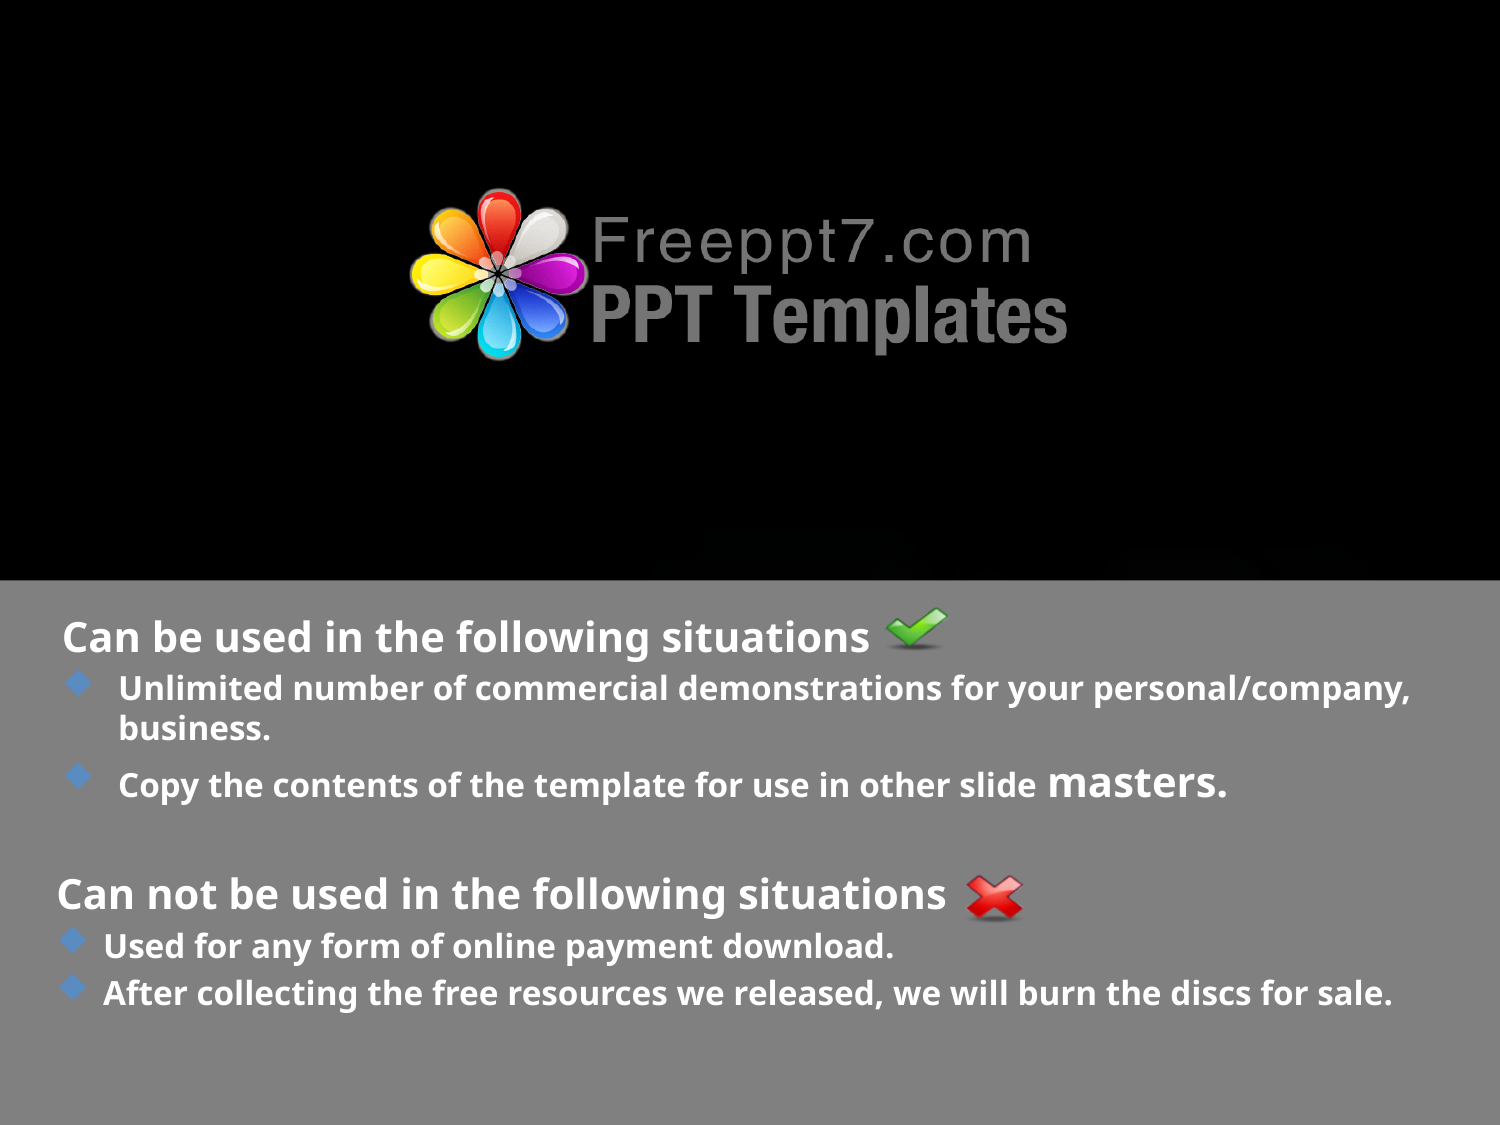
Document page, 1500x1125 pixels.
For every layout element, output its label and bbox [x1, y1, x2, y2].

picture [403, 185, 1172, 363]
text_box [0, 580, 1500, 1125]
